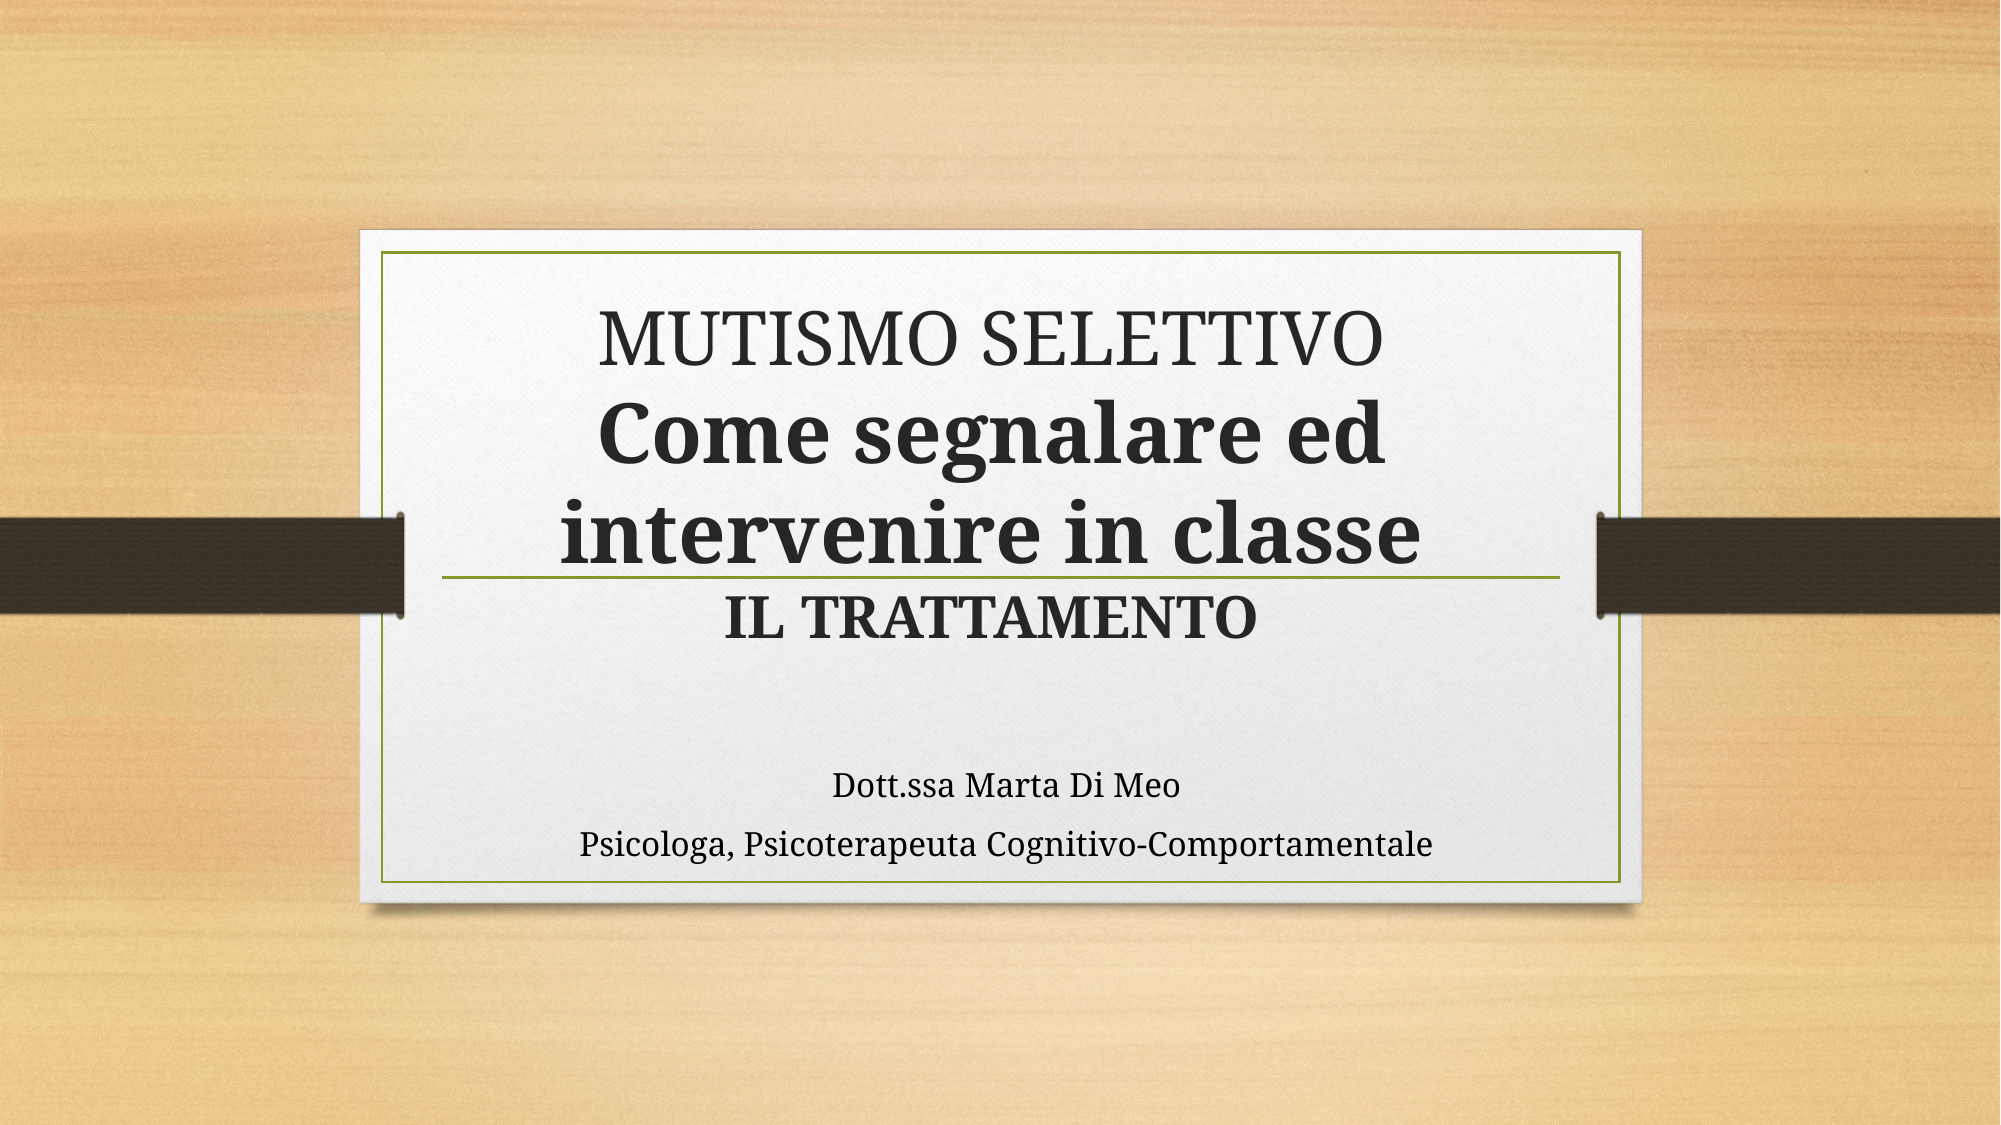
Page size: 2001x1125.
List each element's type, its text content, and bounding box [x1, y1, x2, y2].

subtitle Dott.ssa Marta Di Meo Psicologa, Psicoterapeuta Cognitivo-Comportamentale [447, 756, 1566, 918]
picture [0, 0, 2001, 1125]
title MUTISMO SELETTIVO Come segnalare ed intervenire in classe IL TRATTAMENTO [396, 264, 1588, 659]
